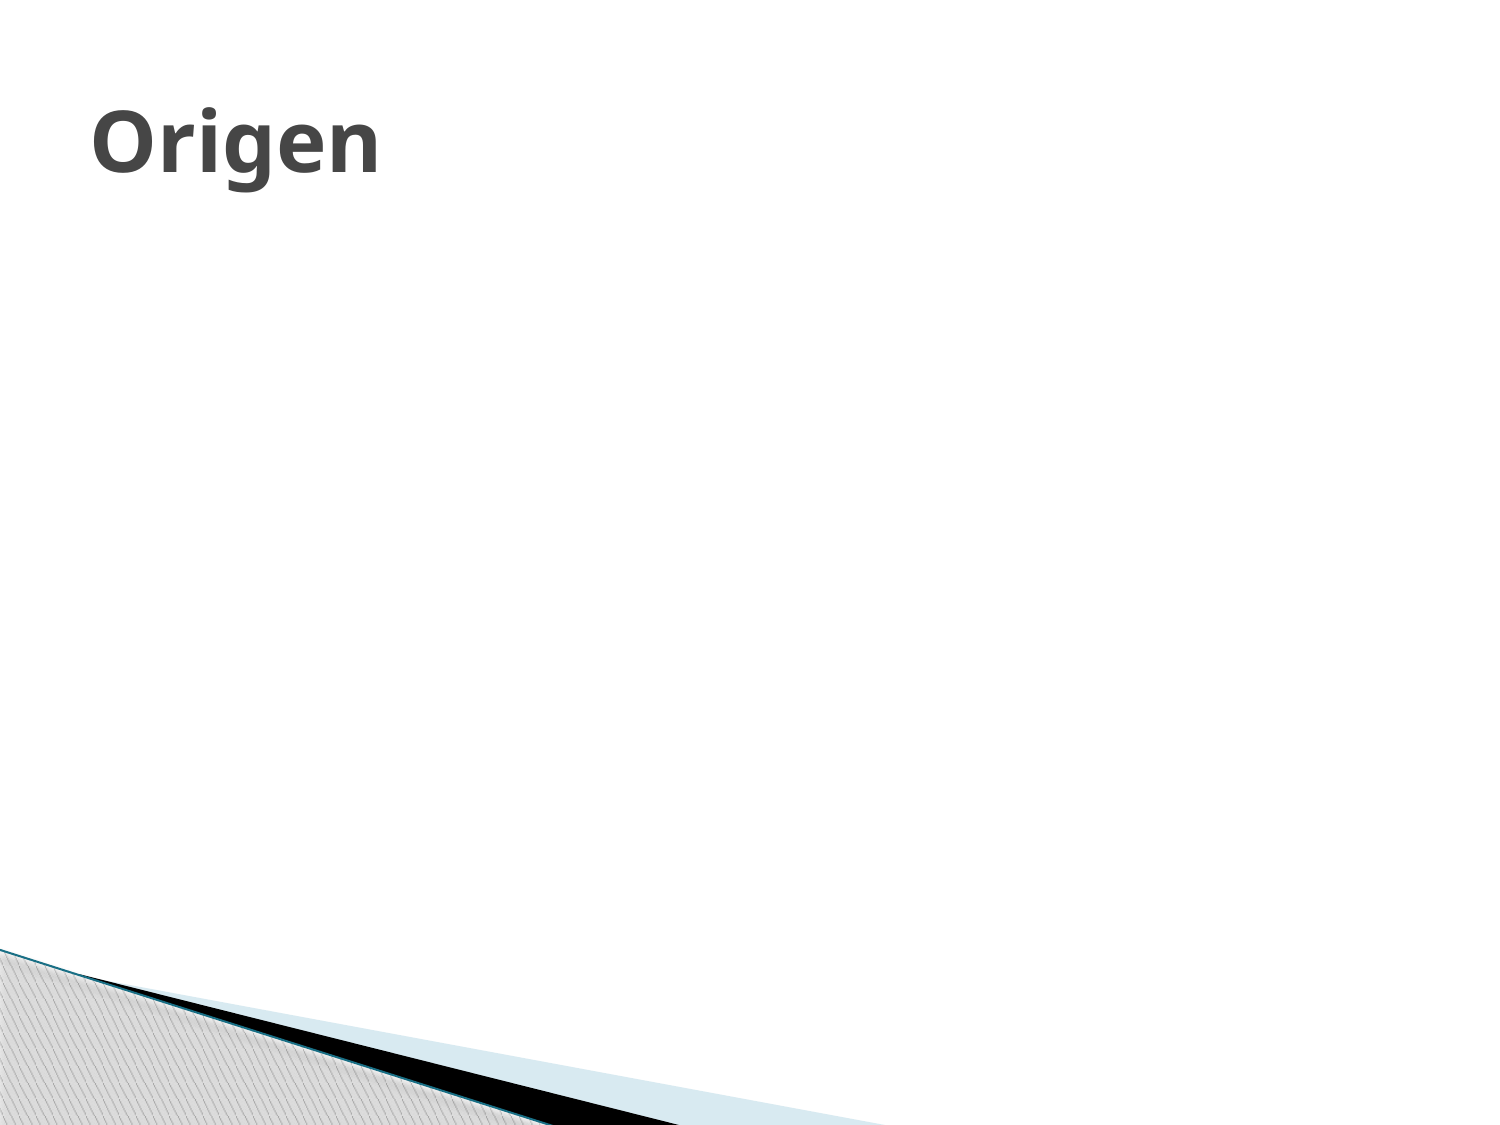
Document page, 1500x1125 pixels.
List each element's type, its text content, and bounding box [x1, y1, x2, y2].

title Origen [75, 45, 1425, 233]
